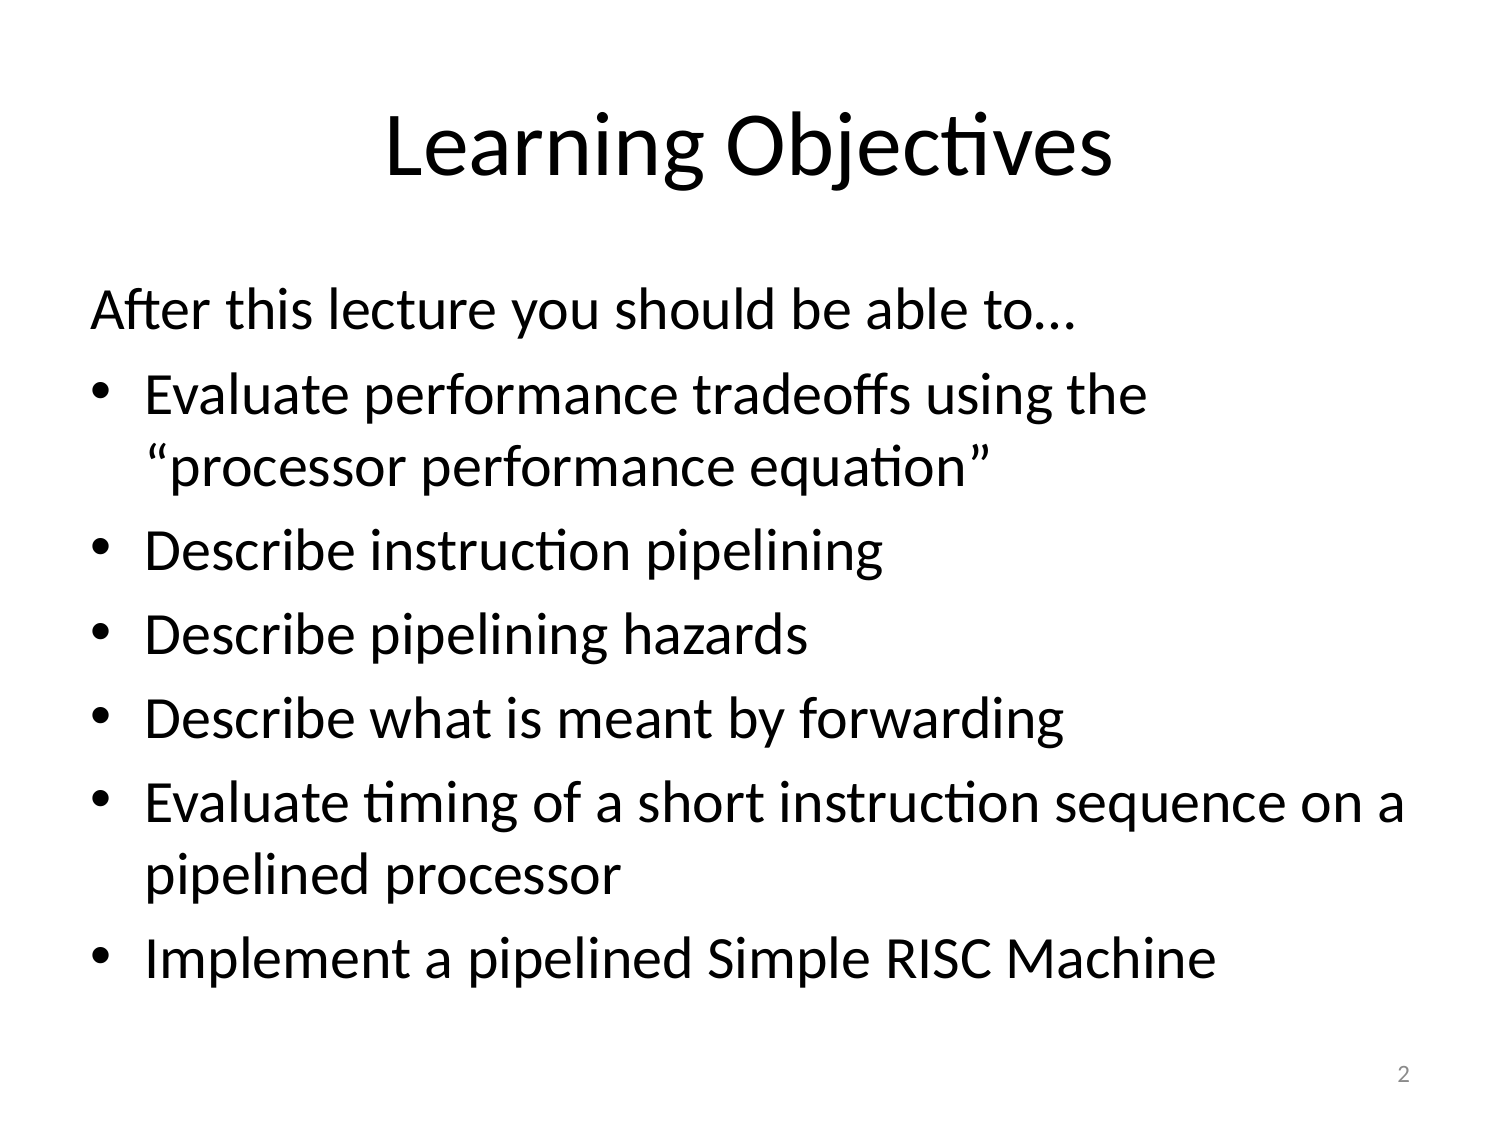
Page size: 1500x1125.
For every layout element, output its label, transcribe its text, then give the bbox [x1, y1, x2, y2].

title Learning Objectives [75, 45, 1425, 233]
slide_number 2 [1074, 1042, 1425, 1103]
list After this lecture you should be able to… Evaluate performance tradeoffs using the “processor performance equation” Describe instruction pipelining Describe pipelining hazards Describe what is meant by forwarding Evaluate timing of a short instruction sequence on a pipelined processor Implement a pipelined Simple RISC Machine [75, 262, 1425, 1005]
